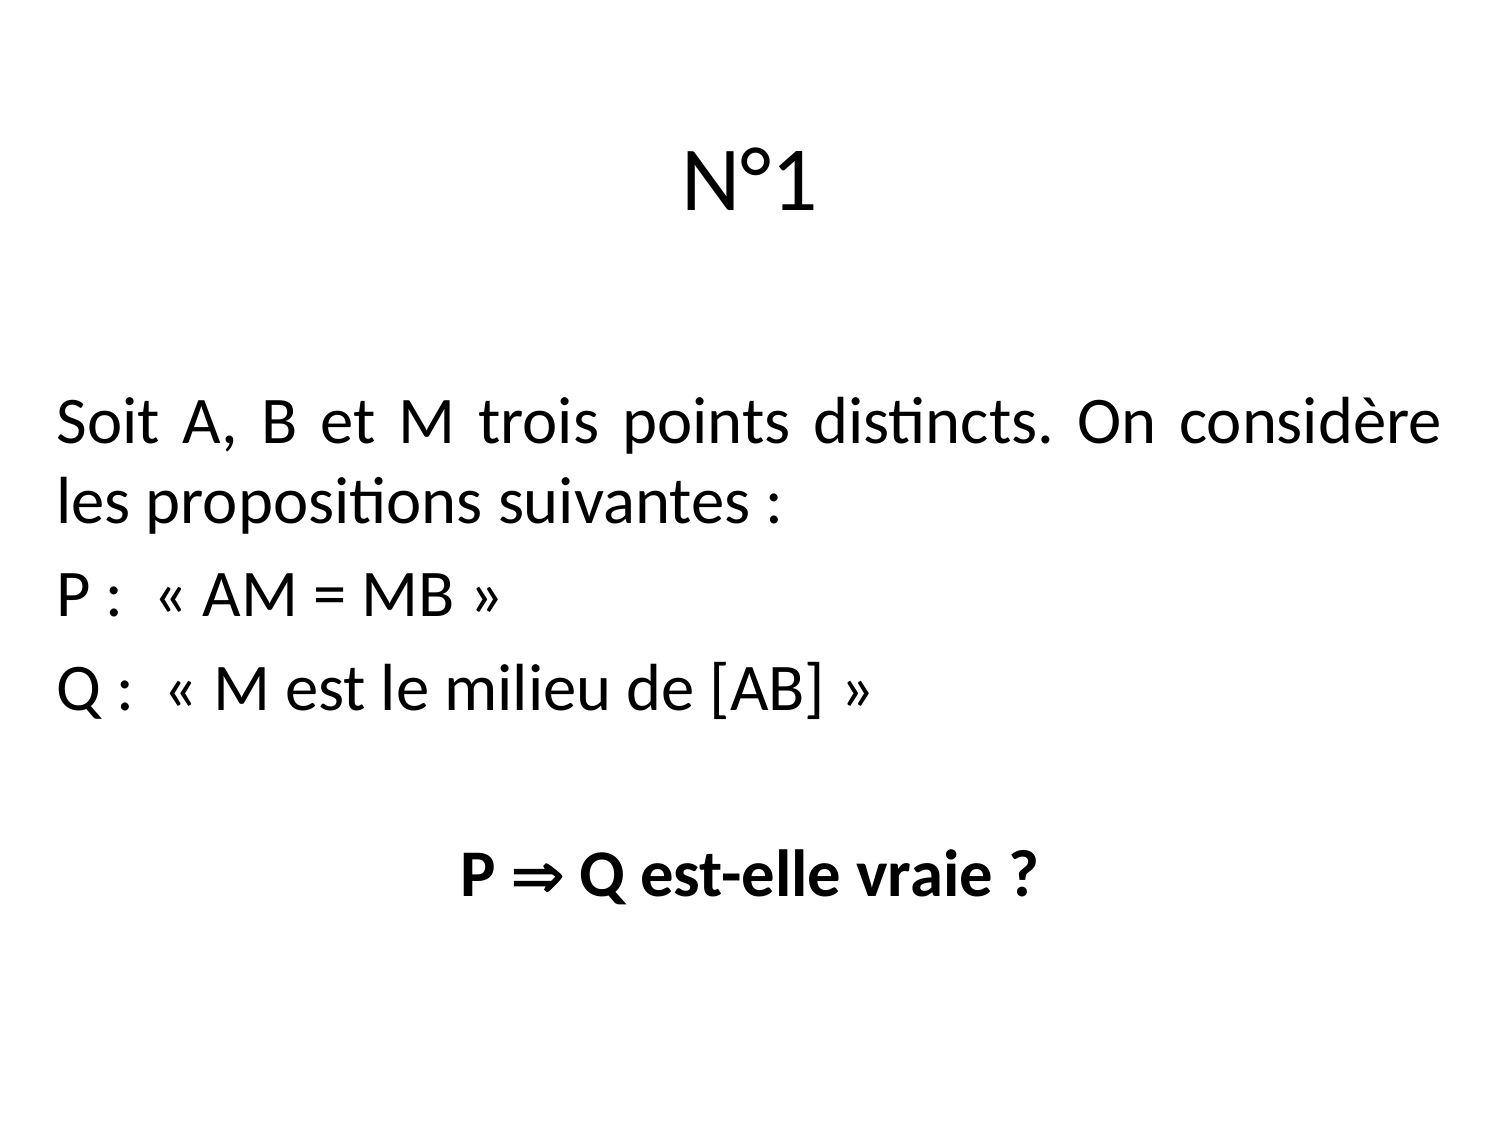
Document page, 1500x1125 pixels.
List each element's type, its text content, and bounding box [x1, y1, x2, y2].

list Soit A, B et M trois points distincts. On considère les propositions suivantes : P : « AM = MB » Q : « M est le milieu de [AB] » P  Q est-elle vraie ? [41, 368, 1459, 1000]
title N°1 [0, 104, 1500, 244]
